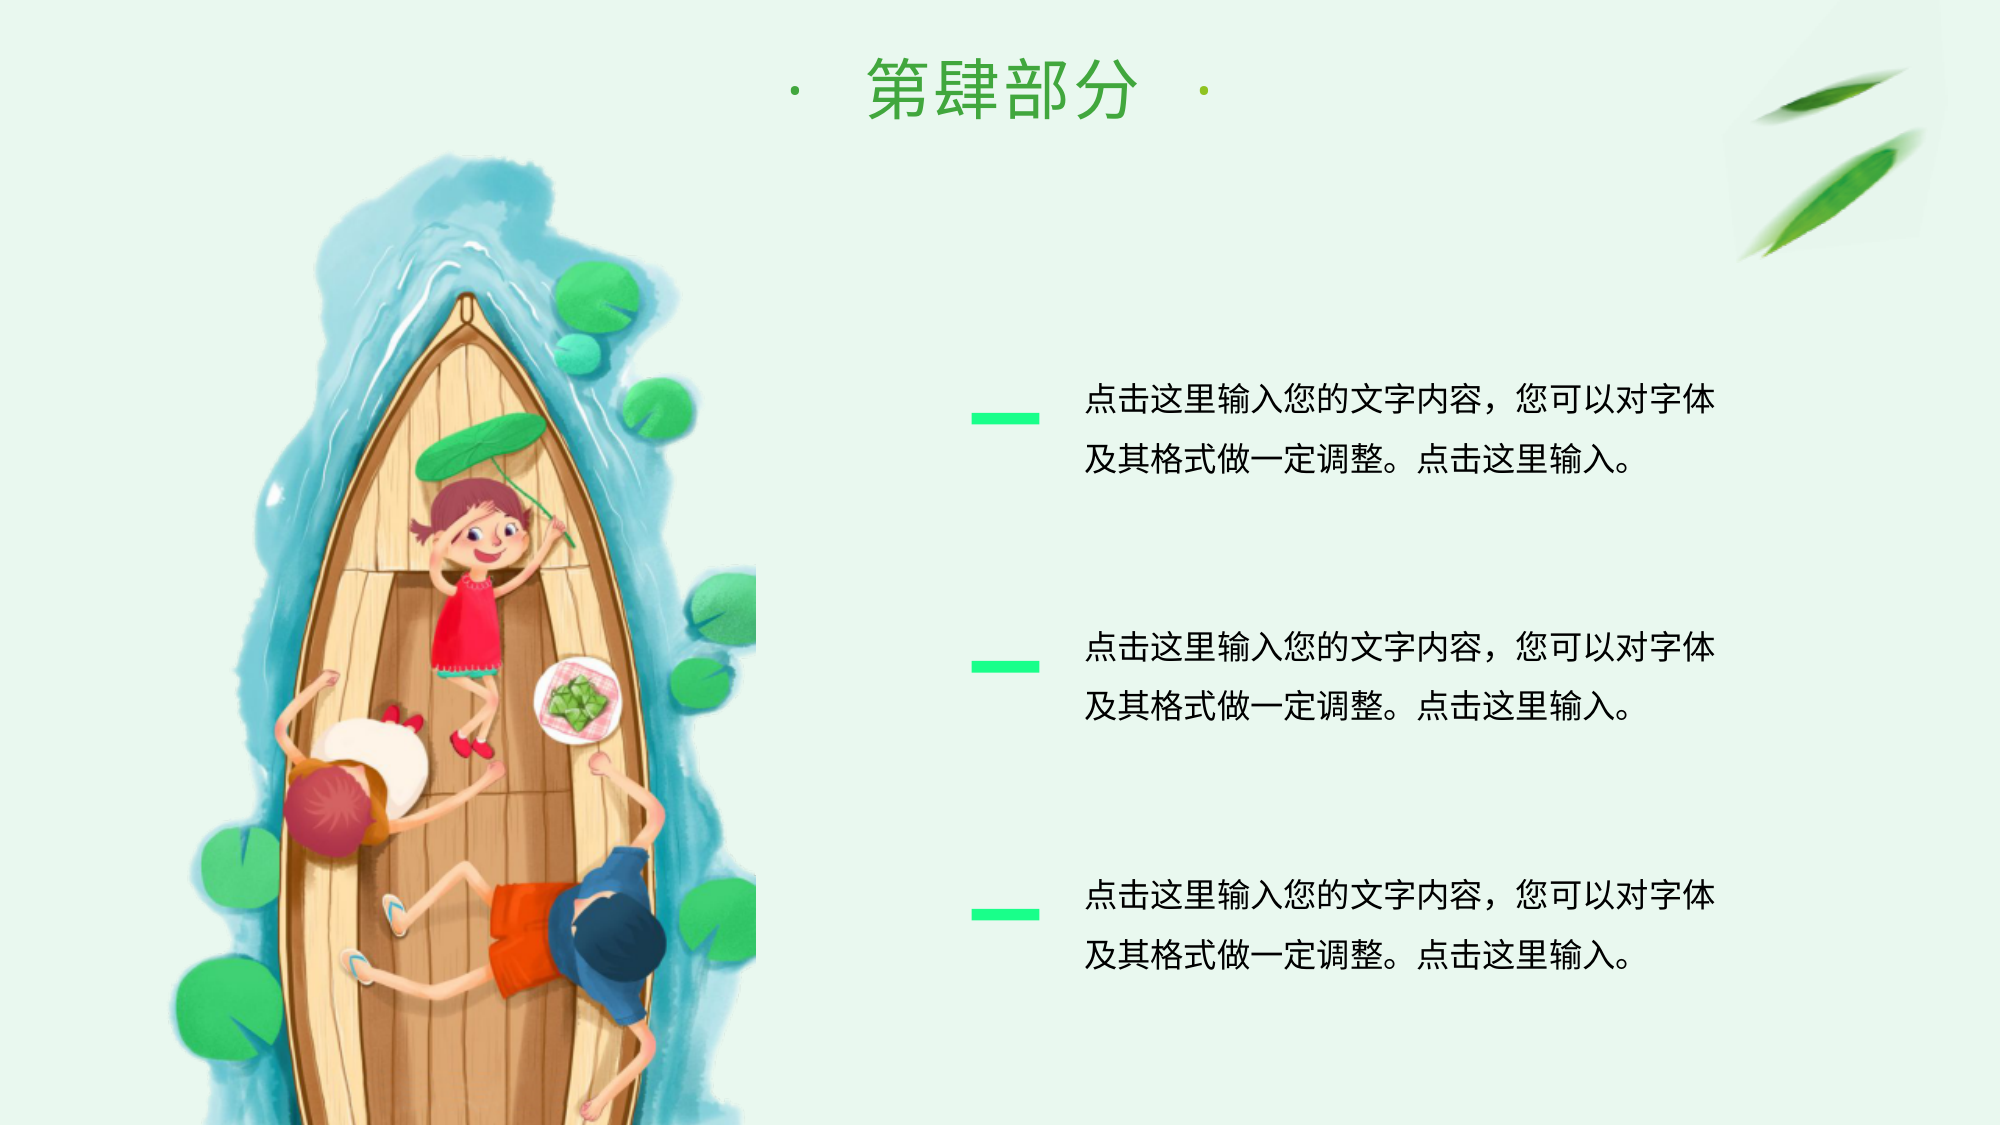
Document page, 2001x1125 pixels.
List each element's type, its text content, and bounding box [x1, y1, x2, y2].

picture [1720, 0, 1948, 263]
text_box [756, 263, 1748, 1108]
picture [158, 67, 756, 1125]
text_box · 第肆部分 · [247, 40, 1720, 135]
